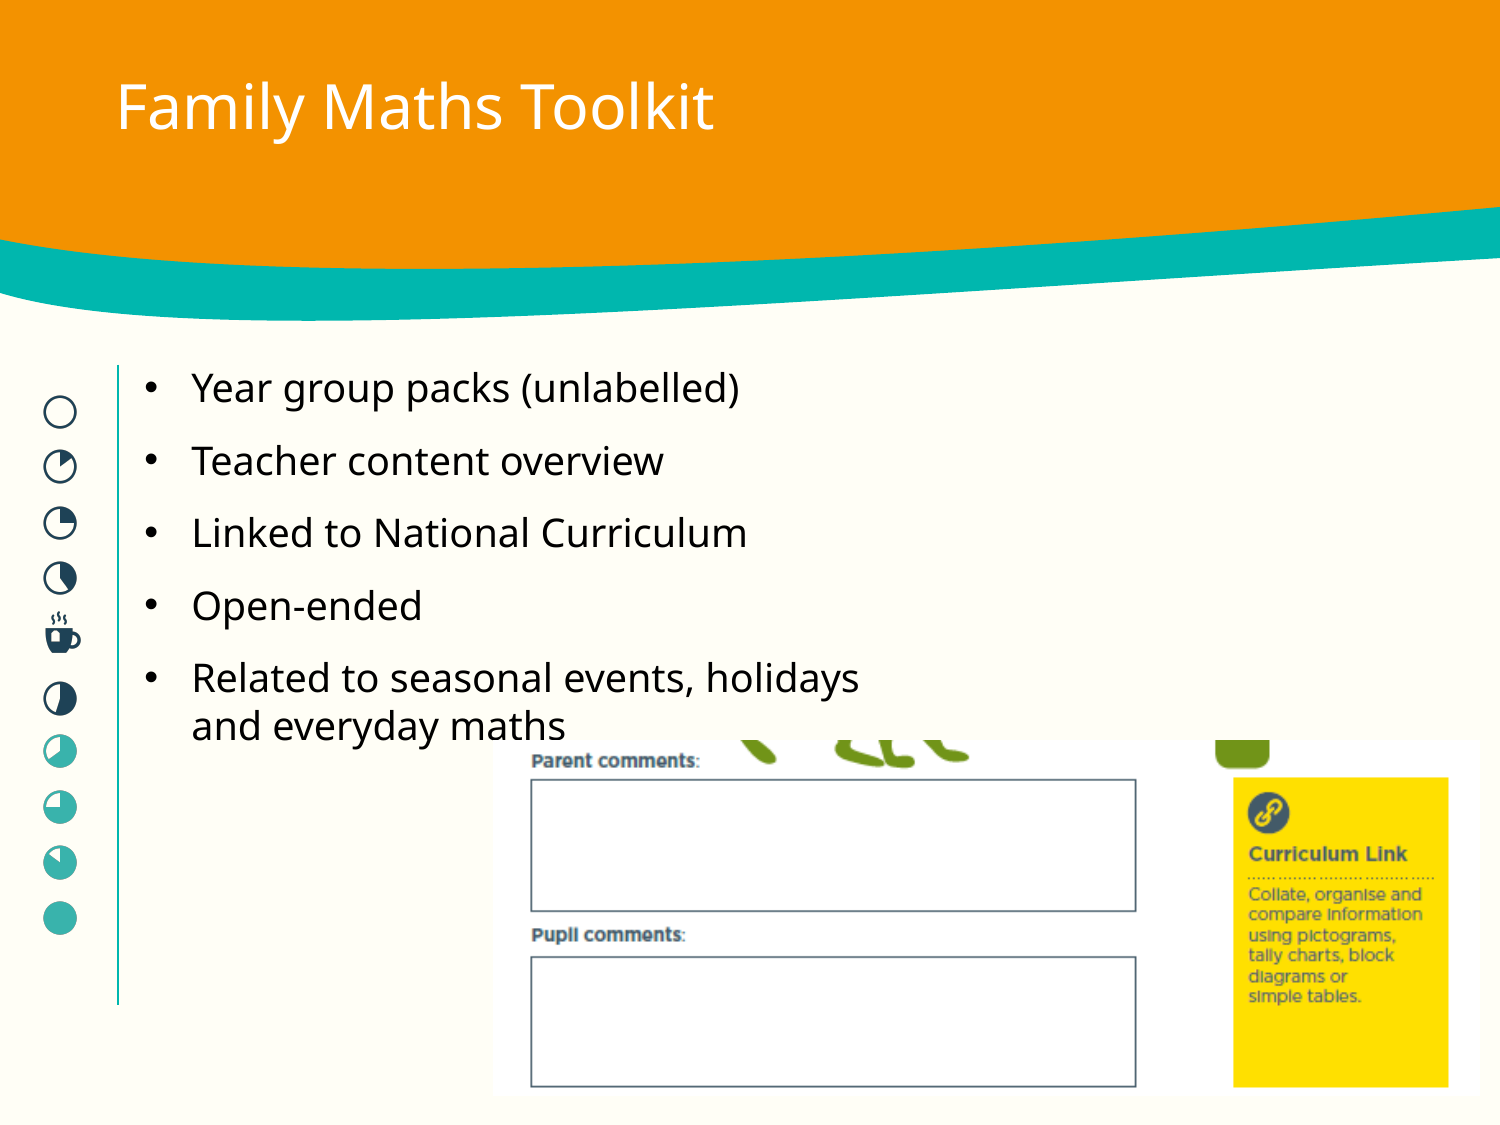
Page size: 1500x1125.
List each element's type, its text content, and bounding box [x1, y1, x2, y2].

picture [39, 677, 81, 720]
picture [493, 740, 1480, 1097]
picture [39, 785, 81, 828]
picture [39, 730, 81, 773]
picture [39, 897, 81, 940]
picture [36, 605, 90, 660]
list Family Maths Toolkit [100, 67, 1411, 258]
picture [39, 445, 81, 488]
picture [39, 841, 81, 884]
picture [39, 391, 81, 434]
text_box Year group packs (unlabelled) Teacher content overview Linked to National Curriculum Open-ended Related to seasonal events, holidays and everyday maths [129, 355, 940, 756]
picture [39, 502, 81, 545]
picture [39, 557, 81, 600]
